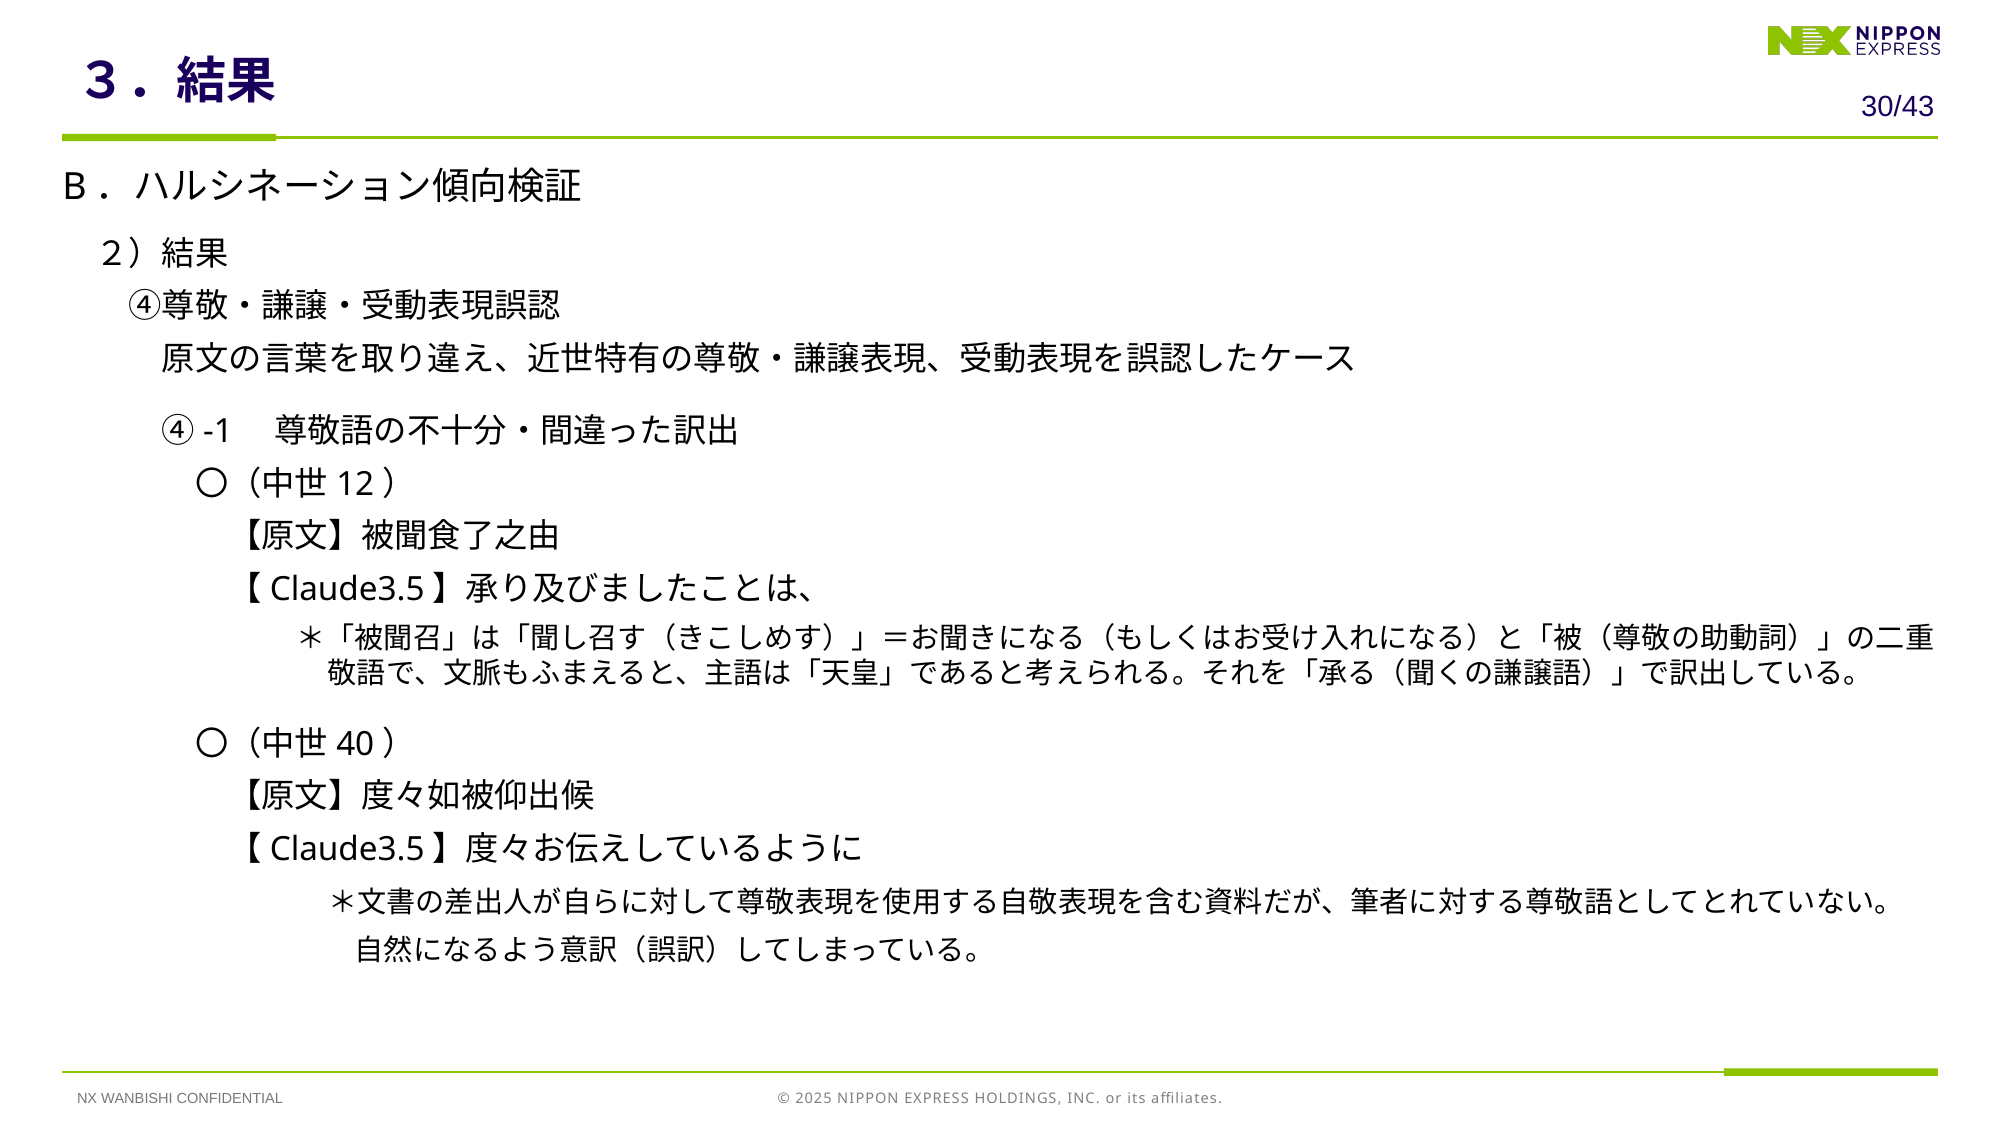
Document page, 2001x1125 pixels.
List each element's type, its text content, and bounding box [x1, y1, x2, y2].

slide_number 29/43 [1848, 87, 1935, 123]
picture [1768, 26, 1940, 55]
list B．ハルシネーション傾向検証 ２）結果 ④尊敬・謙譲・受動表現誤認 原文の言葉を取り違え、近世特有の尊敬・謙譲表現、受動表現を誤認したケース ④-1 尊敬語の不十分・間違った訳出 〇（中世12） 【原文】被聞食了之由 【Claude3.5】承り及びましたことは、 ＊「被聞召」は「聞し召す（きこしめす）」＝お聞きになる（もしくはお受け入れになる）と「被（尊敬の助動詞）」の二重敬語で、文脈もふまえると、主語は「天皇」であると考えられる。それを「承る（聞くの謙譲語）」で訳出している。 〇（中世40） 【原文】度々如被仰出候 【Claude3.5】度々お伝えしているように ＊文書の差出人が自らに対して尊敬表現を使用する自敬表現を含む資料だが、筆者に対する尊敬語としてとれていない。 自然になるよう意訳（誤訳）してしまっている。 [62, 162, 1939, 1008]
title ３．結果 [62, 41, 1742, 103]
footer NX WANBISHI CONFIDENTIAL [62, 1086, 738, 1110]
